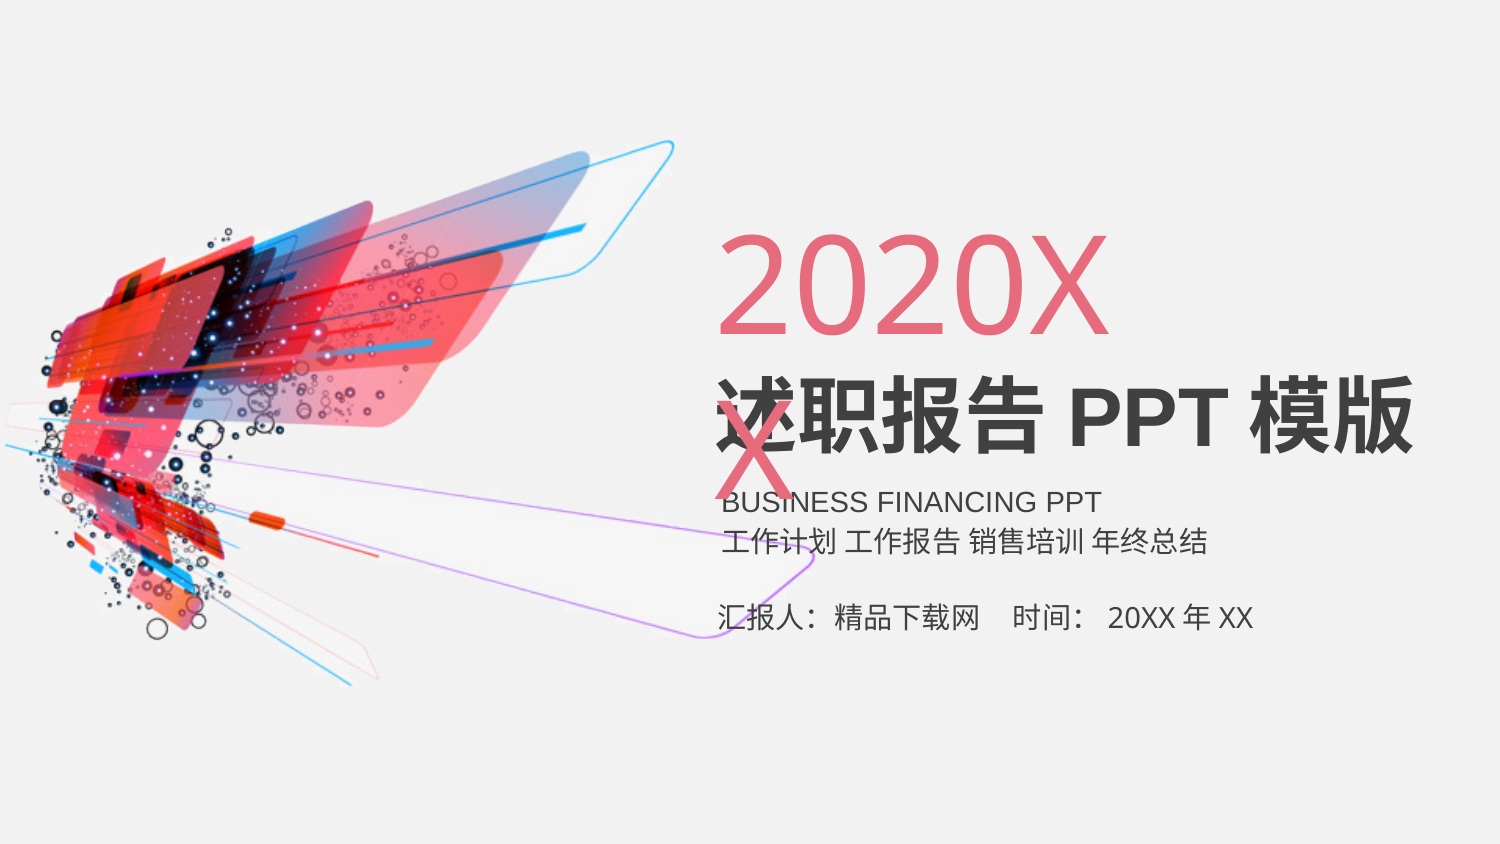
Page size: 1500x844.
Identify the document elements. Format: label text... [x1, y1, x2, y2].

text_box 2020XX [907, 197, 1152, 528]
text_box 述职报告PPT模版 [1152, 362, 1500, 463]
text_box 汇报人：精品下载网 时间：20XX年XX [907, 599, 1270, 635]
picture [0, 0, 904, 844]
text_box BUSINESS FINANCING PPT 工作计划 工作报告 销售培训 年终总结 [907, 482, 1435, 559]
